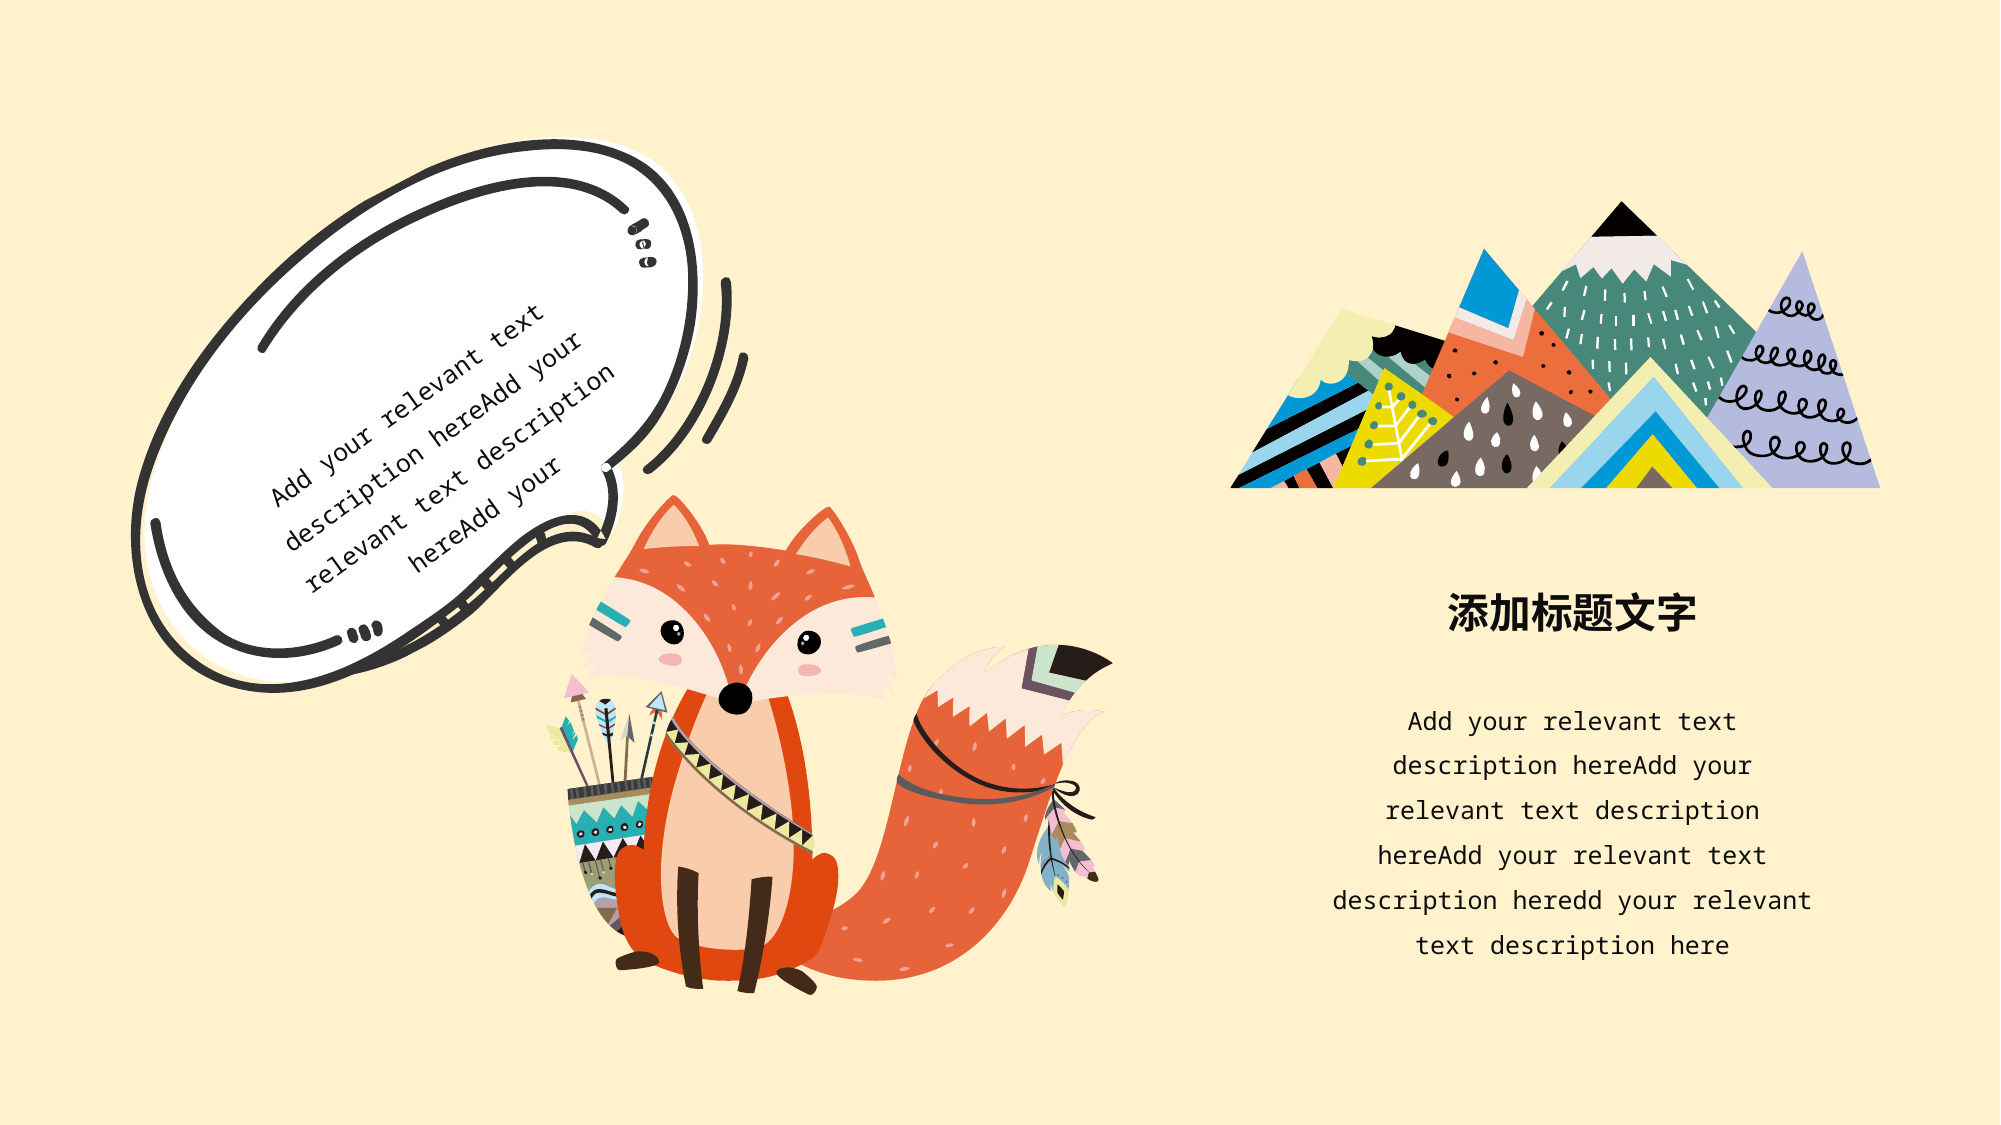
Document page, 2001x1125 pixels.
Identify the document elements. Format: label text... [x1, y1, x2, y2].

text_box Add your relevant text description hereAdd your relevant text description hereAdd your [248, 623, 371, 682]
text_box 添加标题文字 [1359, 579, 1786, 645]
text_box Add your relevant text description hereAdd your relevant text description hereAdd your relevant text description heredd your relevant text description here [1316, 682, 1829, 1012]
picture [1230, 200, 1880, 489]
picture [1607, 436, 1696, 489]
picture [83, 199, 1113, 995]
